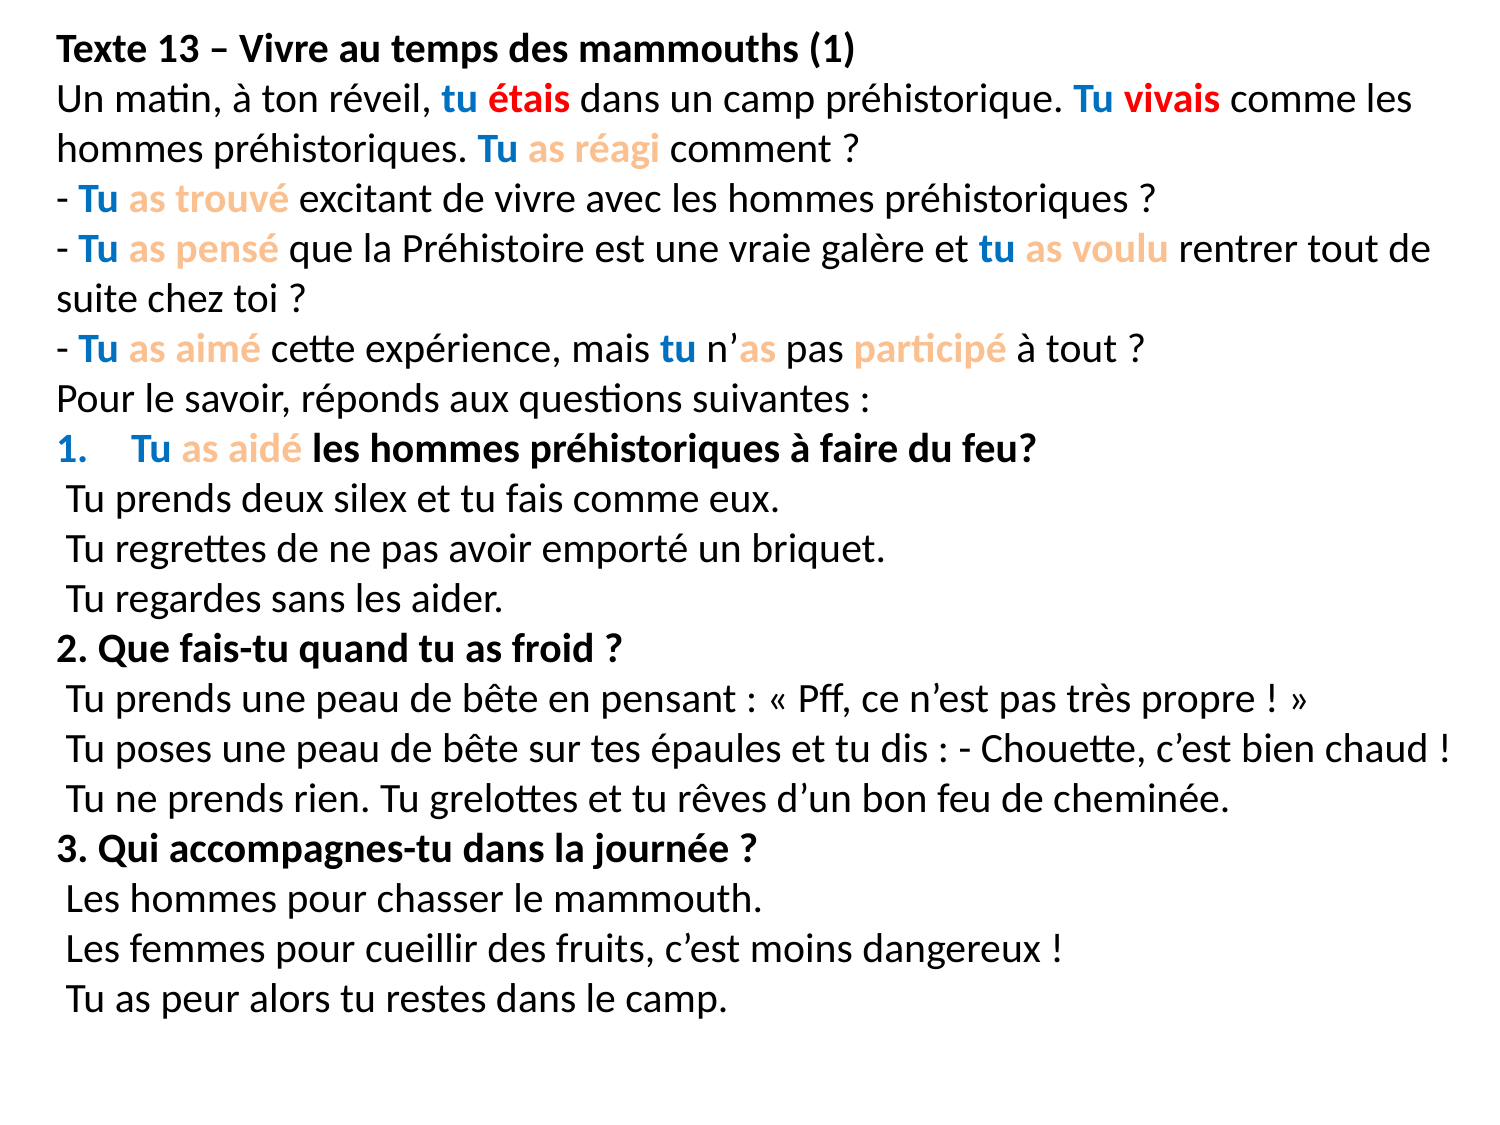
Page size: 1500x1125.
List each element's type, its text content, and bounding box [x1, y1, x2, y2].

text_box Texte 13 – Vivre au temps des mammouths (1) Un matin, à ton réveil, tu étais dans un camp préhistorique. Tu vivais comme les hommes préhistoriques. Tu as réagi comment ? - Tu as trouvé excitant de vivre avec les hommes préhistoriques ? - Tu as pensé que la Préhistoire est une vraie galère et tu as voulu rentrer tout de suite chez toi ? - Tu as aimé cette expérience, mais tu n’as pas participé à tout ? Pour le savoir, réponds aux questions suivantes : Tu as aidé les hommes préhistoriques à faire du feu? Tu prends deux silex et tu fais comme eux. Tu regrettes de ne pas avoir emporté un briquet. Tu regardes sans les aider. 2. Que fais-tu quand tu as froid ? Tu prends une peau de bête en pensant : « Pff, ce n’est pas très propre ! » Tu poses une peau de bête sur tes épaules et tu dis : - Chouette, c’est bien chaud ! Tu ne prends rien. Tu grelottes et tu rêves d’un bon feu de cheminée. 3. Qui accompagnes-tu dans la journée ? Les hommes pour chasser le mammouth. Les femmes pour cueillir des fruits, c’est moins dangereux ! Tu as peur alors tu restes dans le camp. [41, 13, 1471, 1029]
